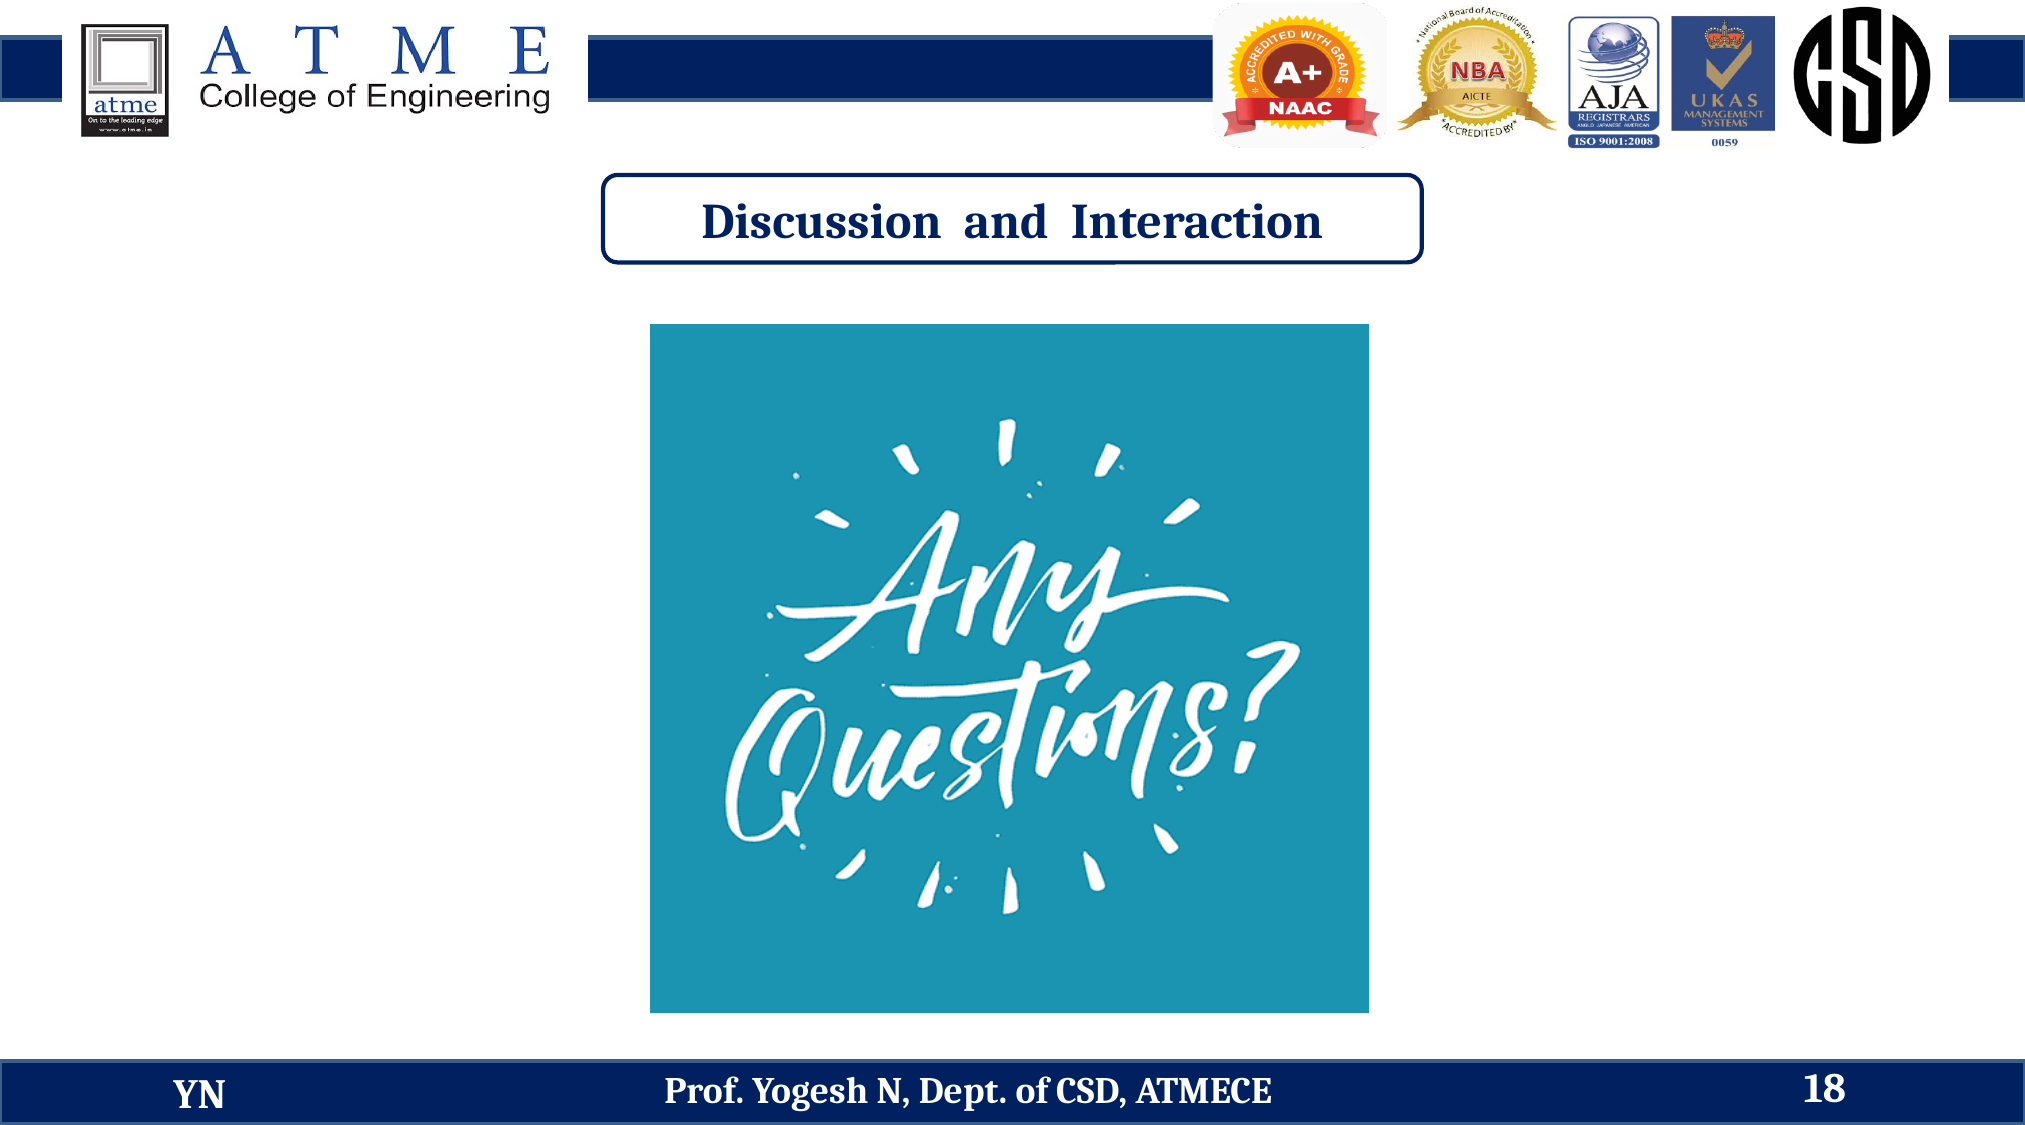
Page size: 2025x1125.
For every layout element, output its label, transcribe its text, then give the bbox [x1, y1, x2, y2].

text_box Discussion and Interaction [600, 172, 1424, 265]
picture [1212, 0, 1949, 150]
picture [62, 0, 588, 157]
text_box Prof. Yogesh N, Dept. of CSD, ATMECE [562, 1058, 1375, 1119]
text_box 18 [1625, 1053, 2025, 1119]
picture [649, 324, 1370, 1013]
text_box YN [0, 1059, 400, 1125]
